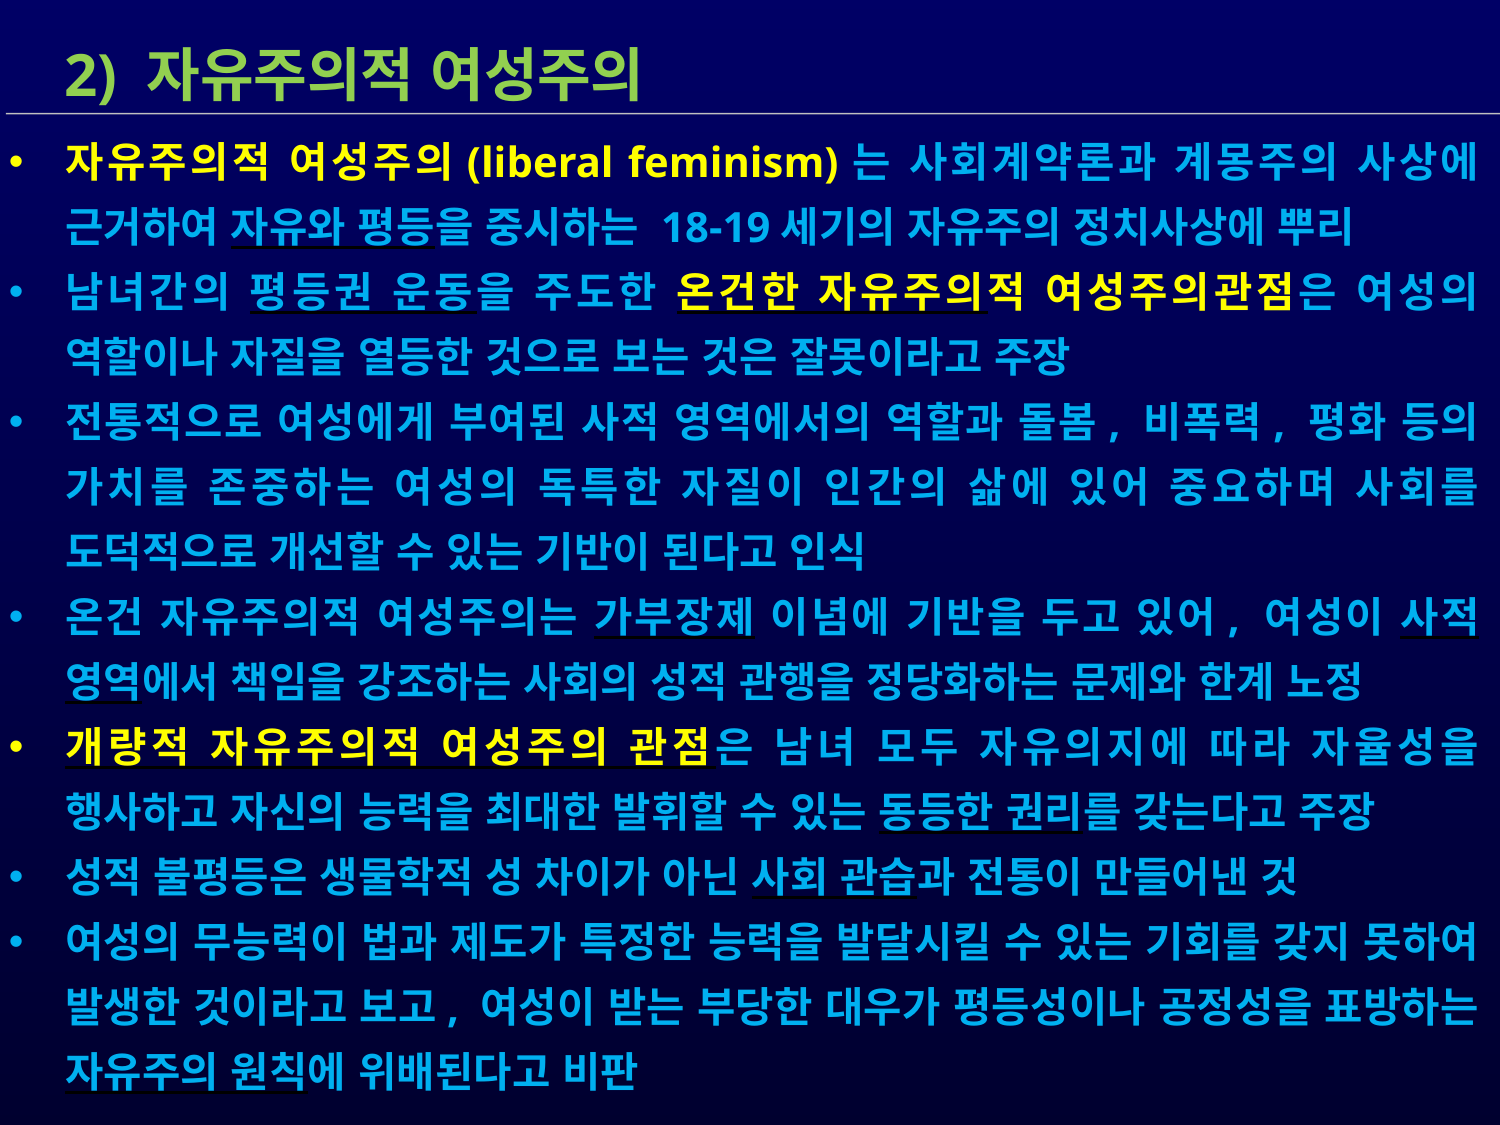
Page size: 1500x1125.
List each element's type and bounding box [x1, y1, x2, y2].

text_box [0, 30, 1500, 1105]
